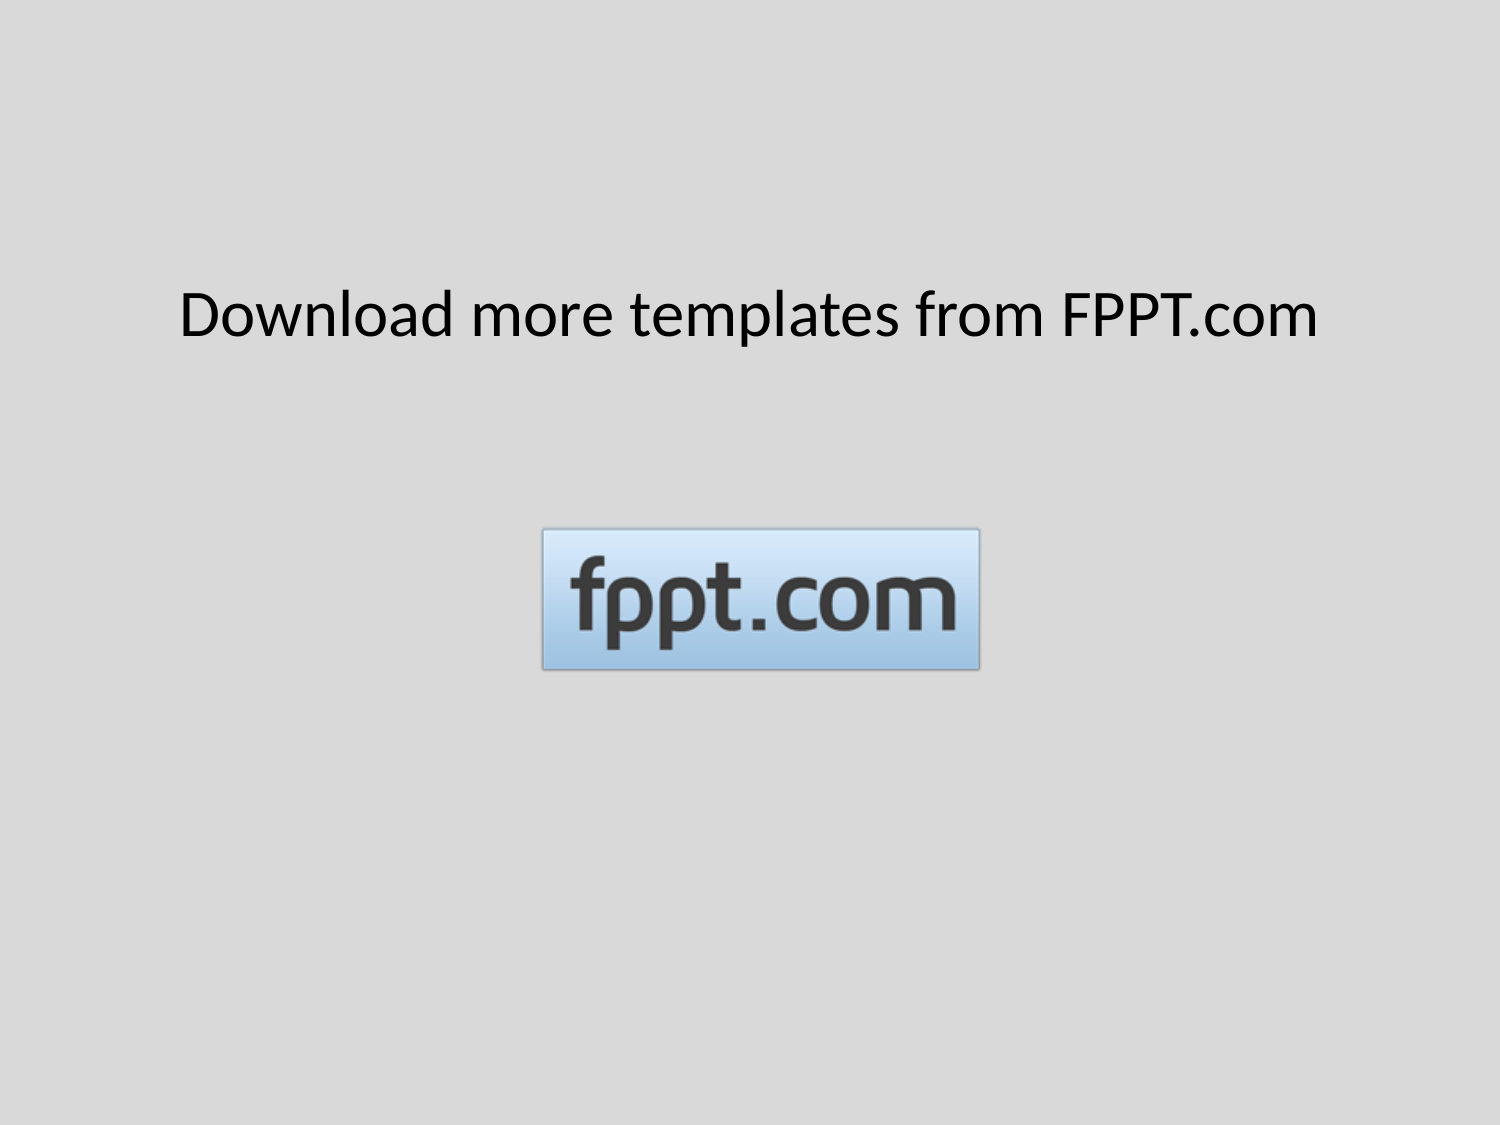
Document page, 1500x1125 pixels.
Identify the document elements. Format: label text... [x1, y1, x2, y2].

list Download more templates from FPPT.com [75, 262, 1425, 1005]
picture [524, 515, 994, 685]
